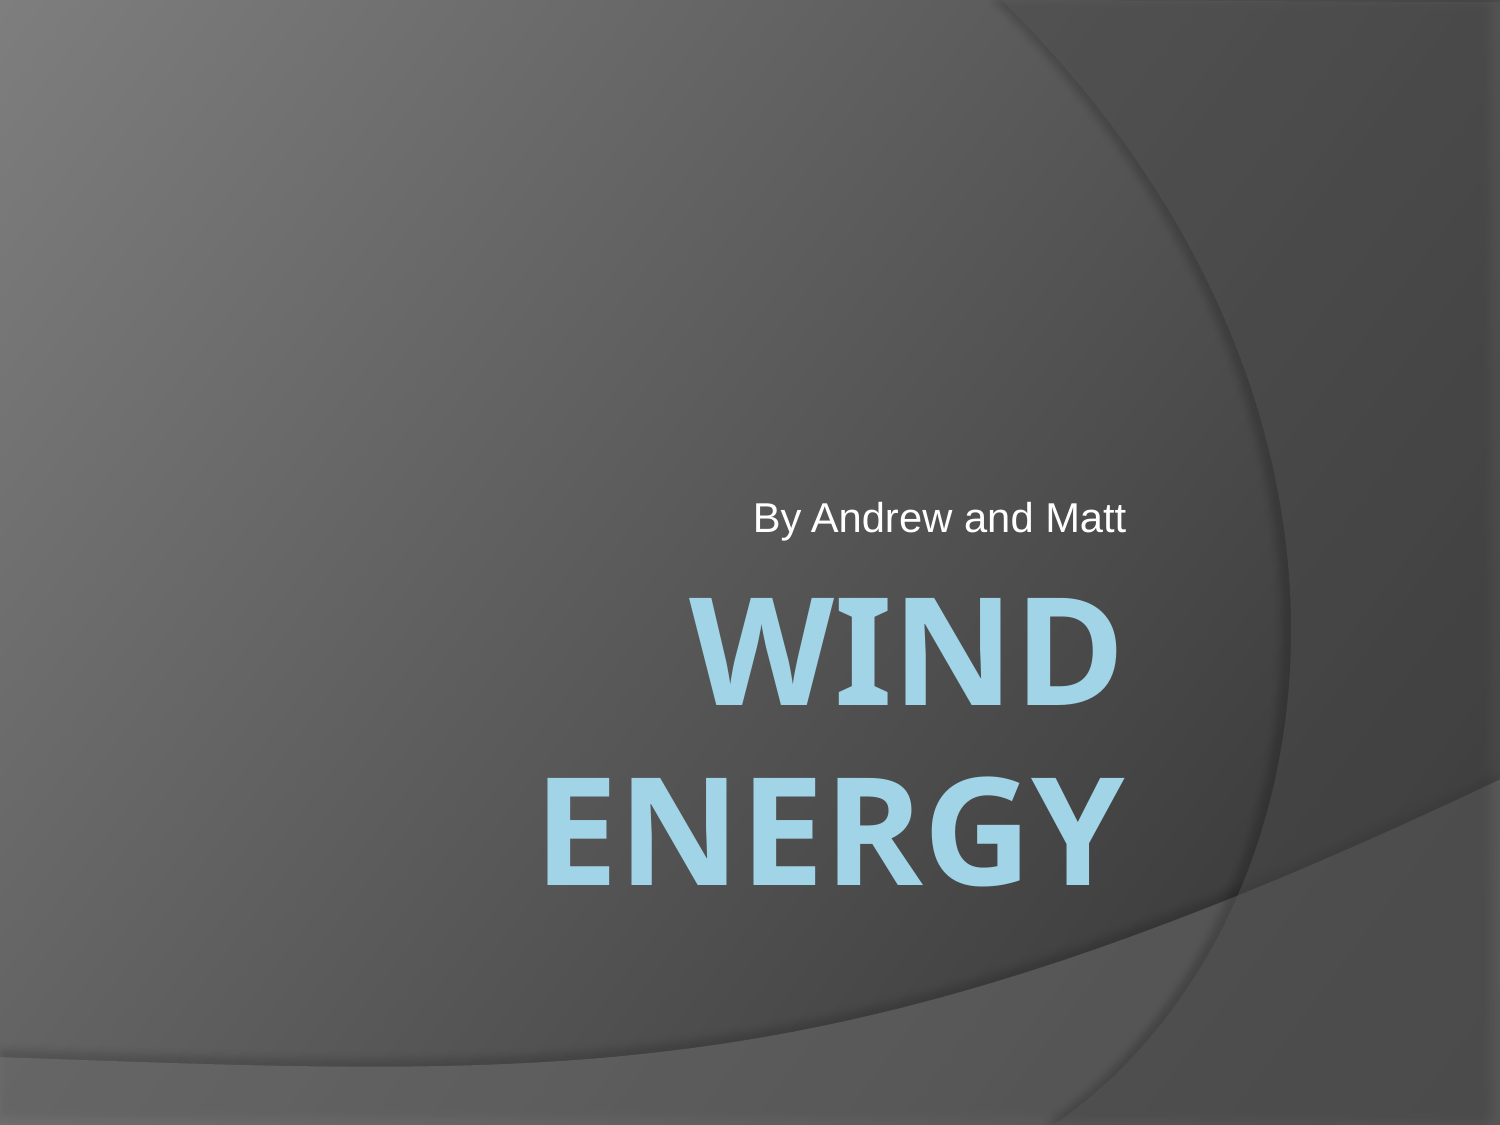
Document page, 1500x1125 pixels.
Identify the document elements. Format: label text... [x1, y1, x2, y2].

title Wind Energy [70, 547, 1134, 925]
subtitle By Andrew and Matt [71, 253, 1134, 541]
